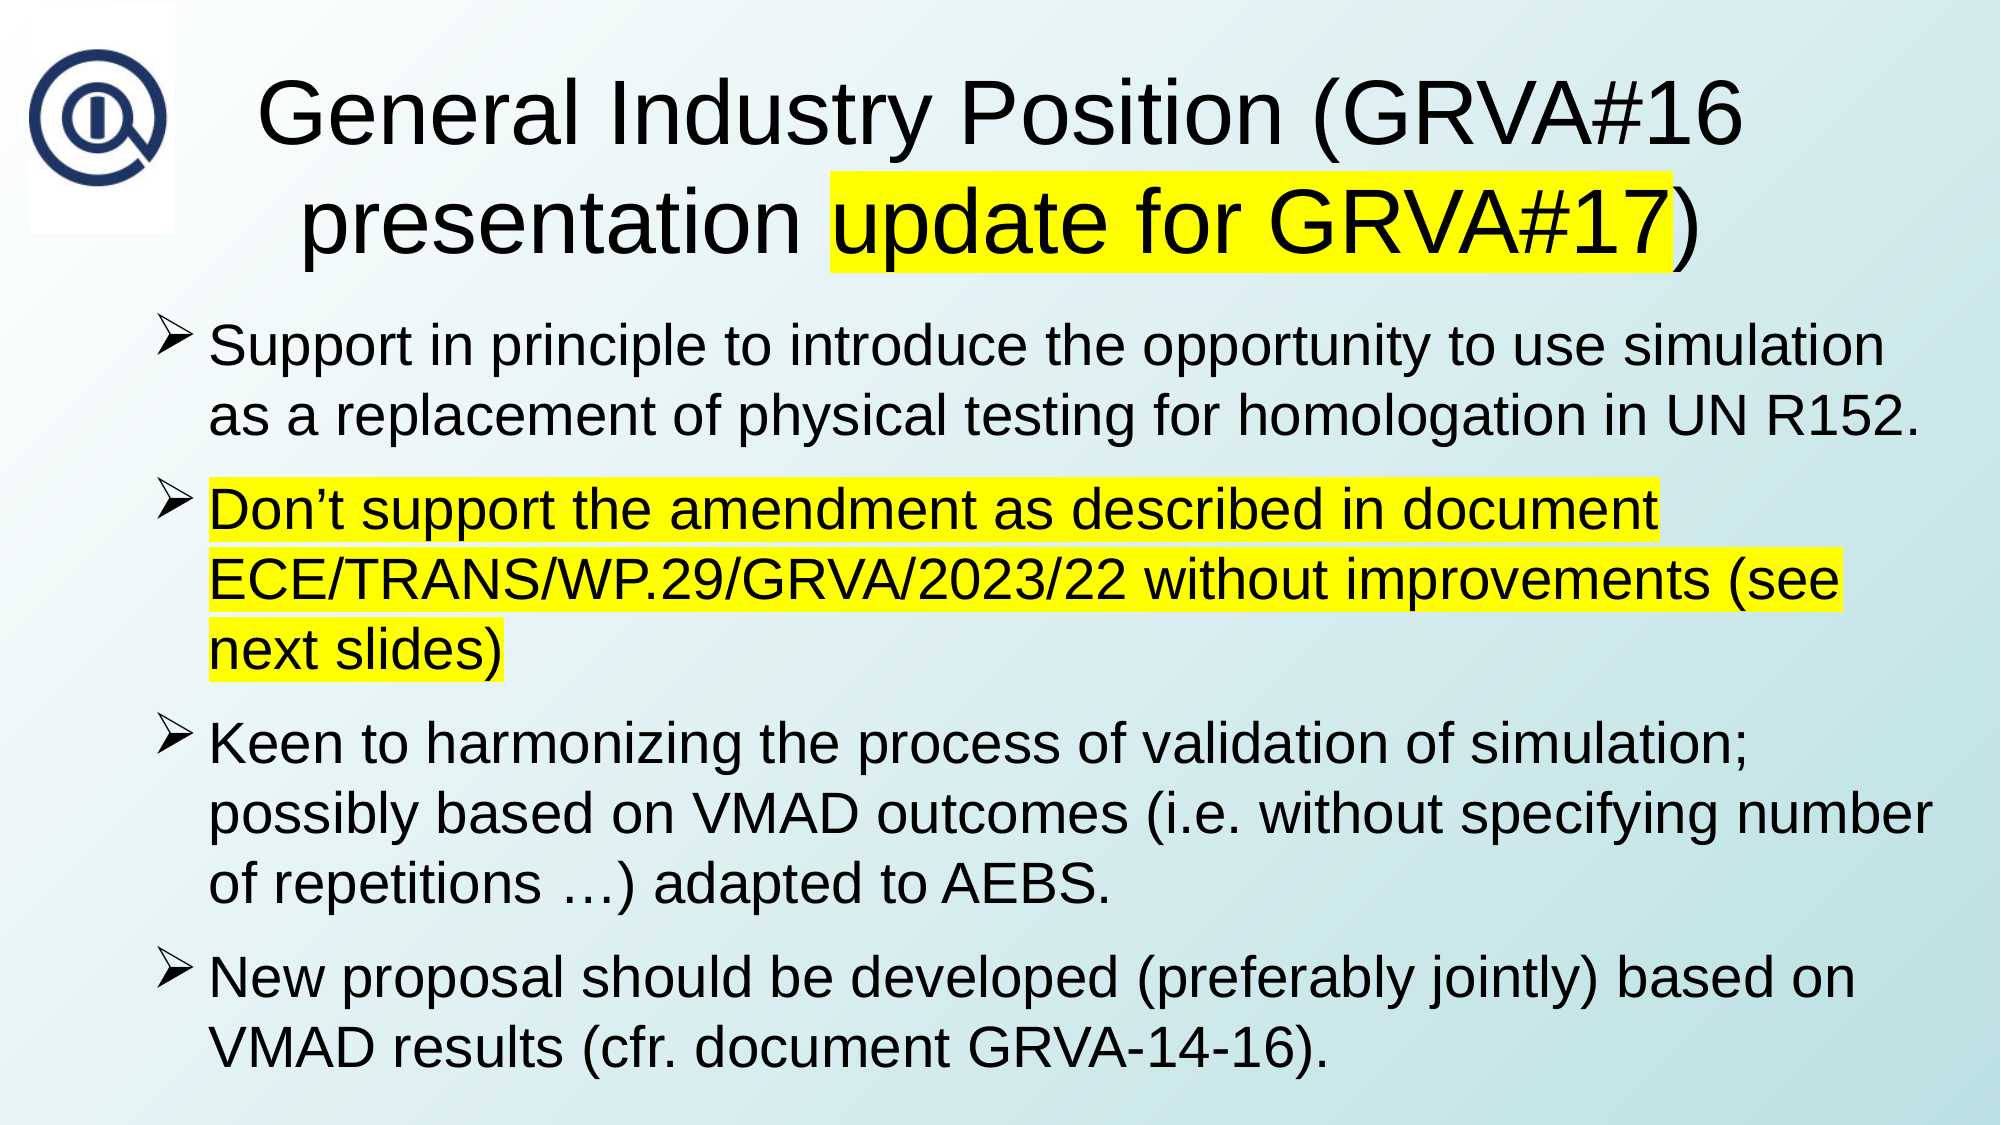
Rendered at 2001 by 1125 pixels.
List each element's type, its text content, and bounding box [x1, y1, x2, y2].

picture [29, 3, 175, 234]
list Support in principle to introduce the opportunity to use simulation as a replacement of physical testing for homologation in UN R152. Don’t support the amendment as described in document ECE/TRANS/WP.29/GRVA/2023/22 without improvements (see next slides) Keen to harmonizing the process of validation of simulation; possibly based on VMAD outcomes (i.e. without specifying number of repetitions …) adapted to AEBS. New proposal should be developed (preferably jointly) based on VMAD results (cfr. document GRVA-14-16). [137, 299, 1975, 1081]
title General Industry Position (GRVA#16 presentation update for GRVA#17) [99, 45, 1903, 285]
